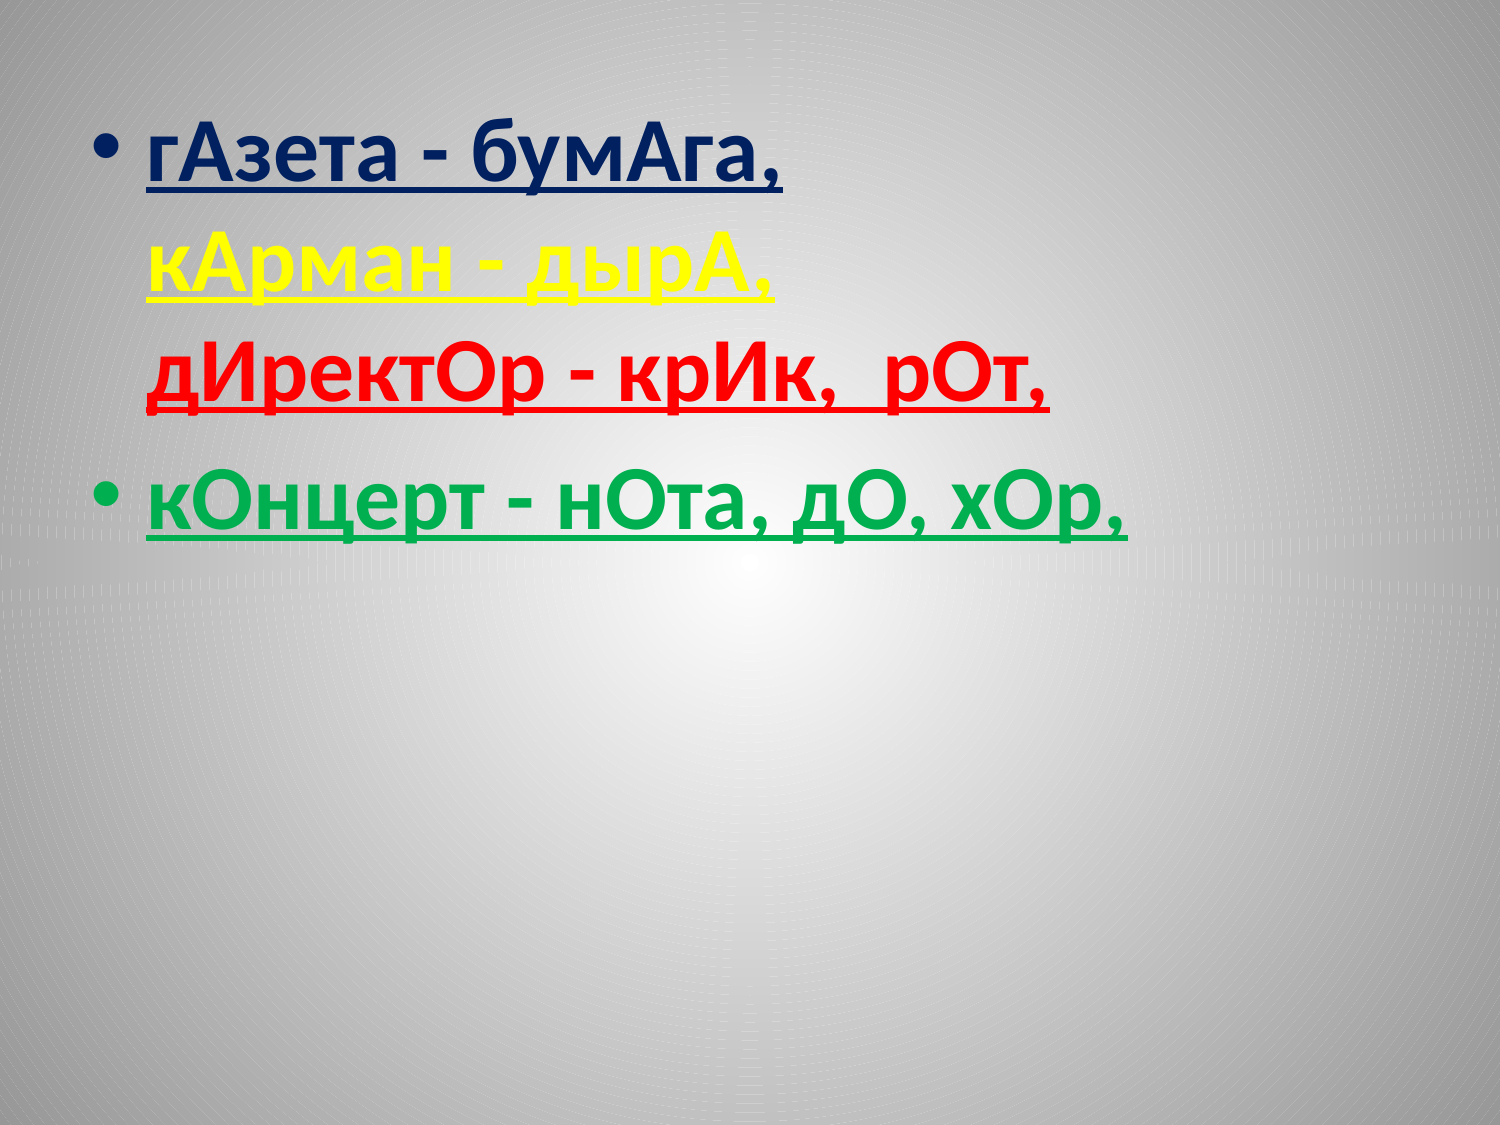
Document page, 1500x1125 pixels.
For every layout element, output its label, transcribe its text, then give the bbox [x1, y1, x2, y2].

list гАзета - бумАга, кАрман - дырА, дИректОр - крИк, рОт, кОнцерт - нОта, дО, хОр, [74, 81, 1426, 1006]
